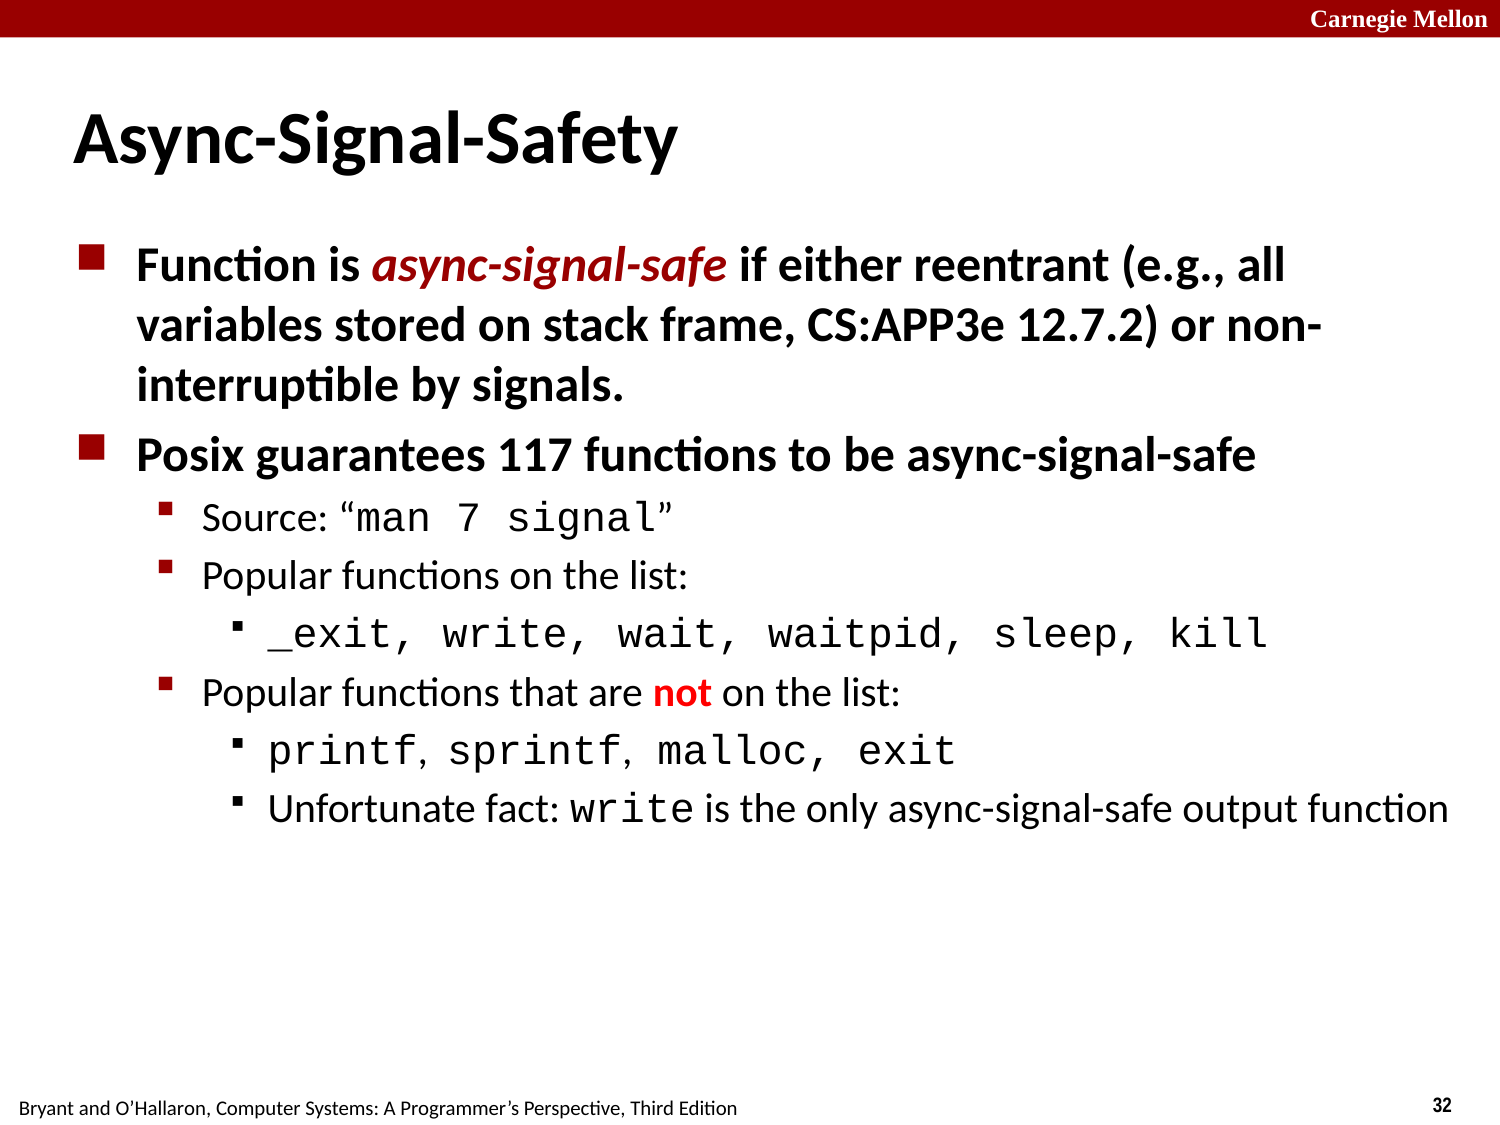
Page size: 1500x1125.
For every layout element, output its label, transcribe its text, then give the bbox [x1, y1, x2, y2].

list Function is async-signal-safe if either reentrant (e.g., all variables stored on stack frame, CS:APP3e 12.7.2) or non-interruptible by signals. Posix guarantees 117 functions to be async-signal-safe Source: “man 7 signal” Popular functions on the list: _exit, write, wait, waitpid, sleep, kill Popular functions that are not on the list: printf, sprintf, malloc, exit Unfortunate fact: write is the only async-signal-safe output function [64, 223, 1488, 838]
title Async-Signal-Safety [58, 71, 1305, 197]
